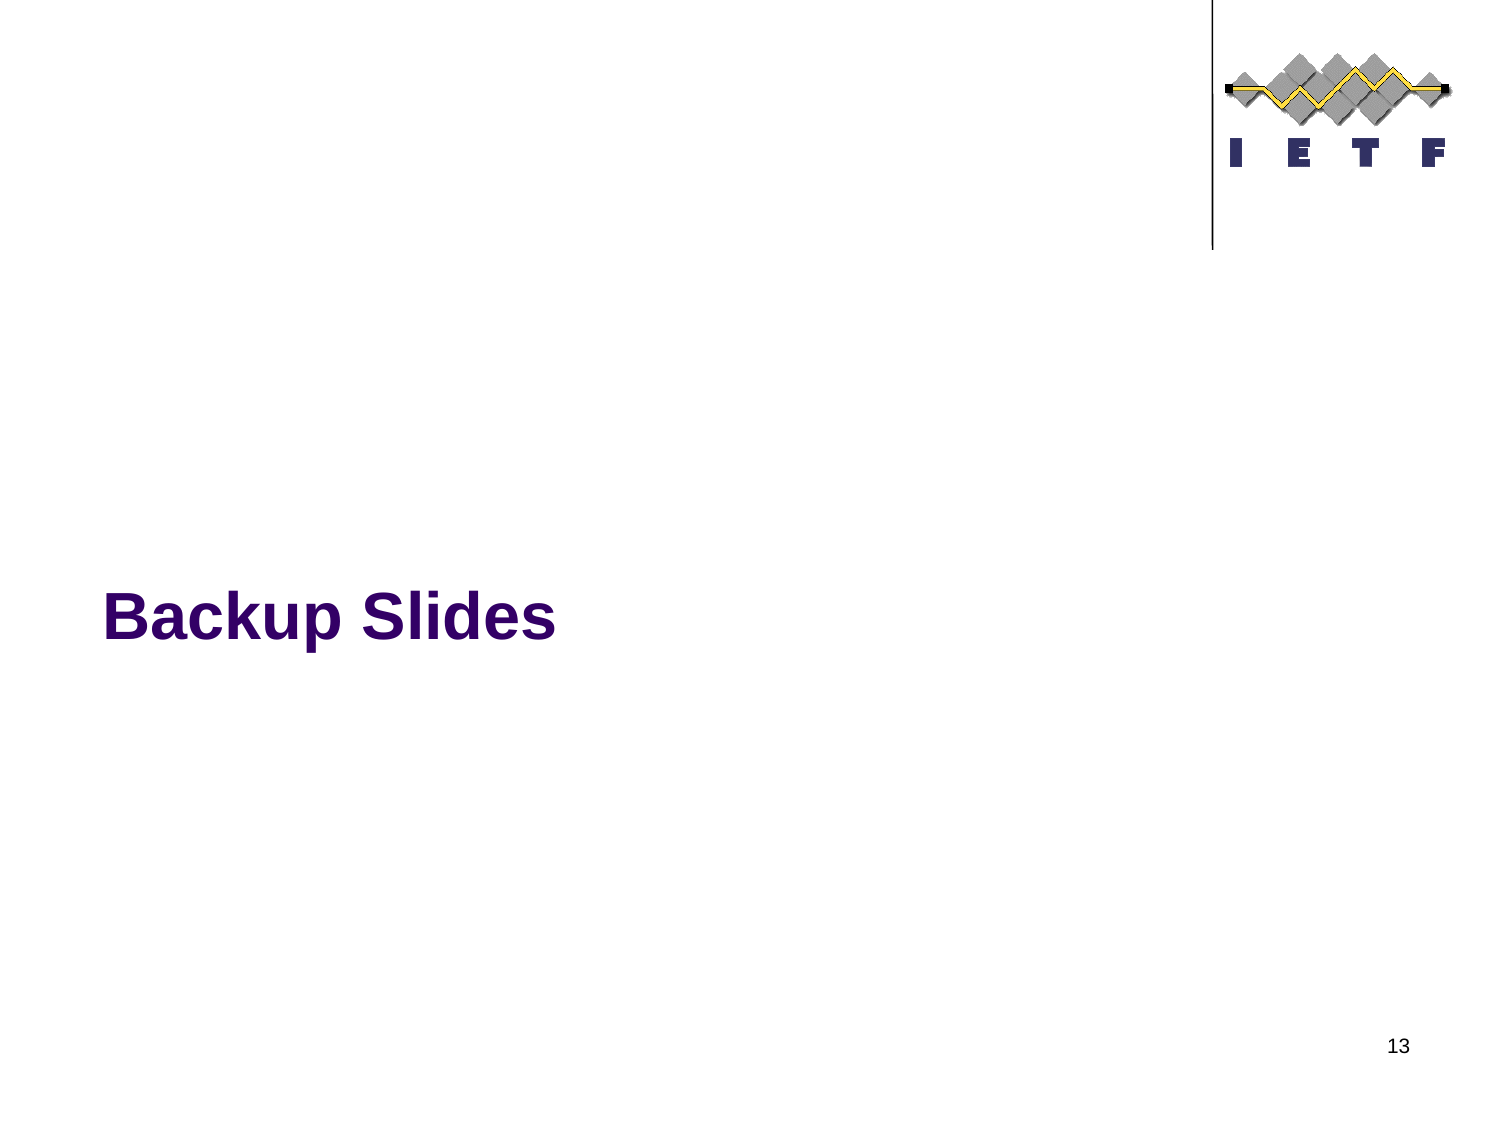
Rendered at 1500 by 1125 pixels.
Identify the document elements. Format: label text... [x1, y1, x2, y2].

slide_number 13 [1074, 1024, 1426, 1101]
title Backup Slides [87, 512, 1466, 661]
picture [1212, 37, 1463, 181]
